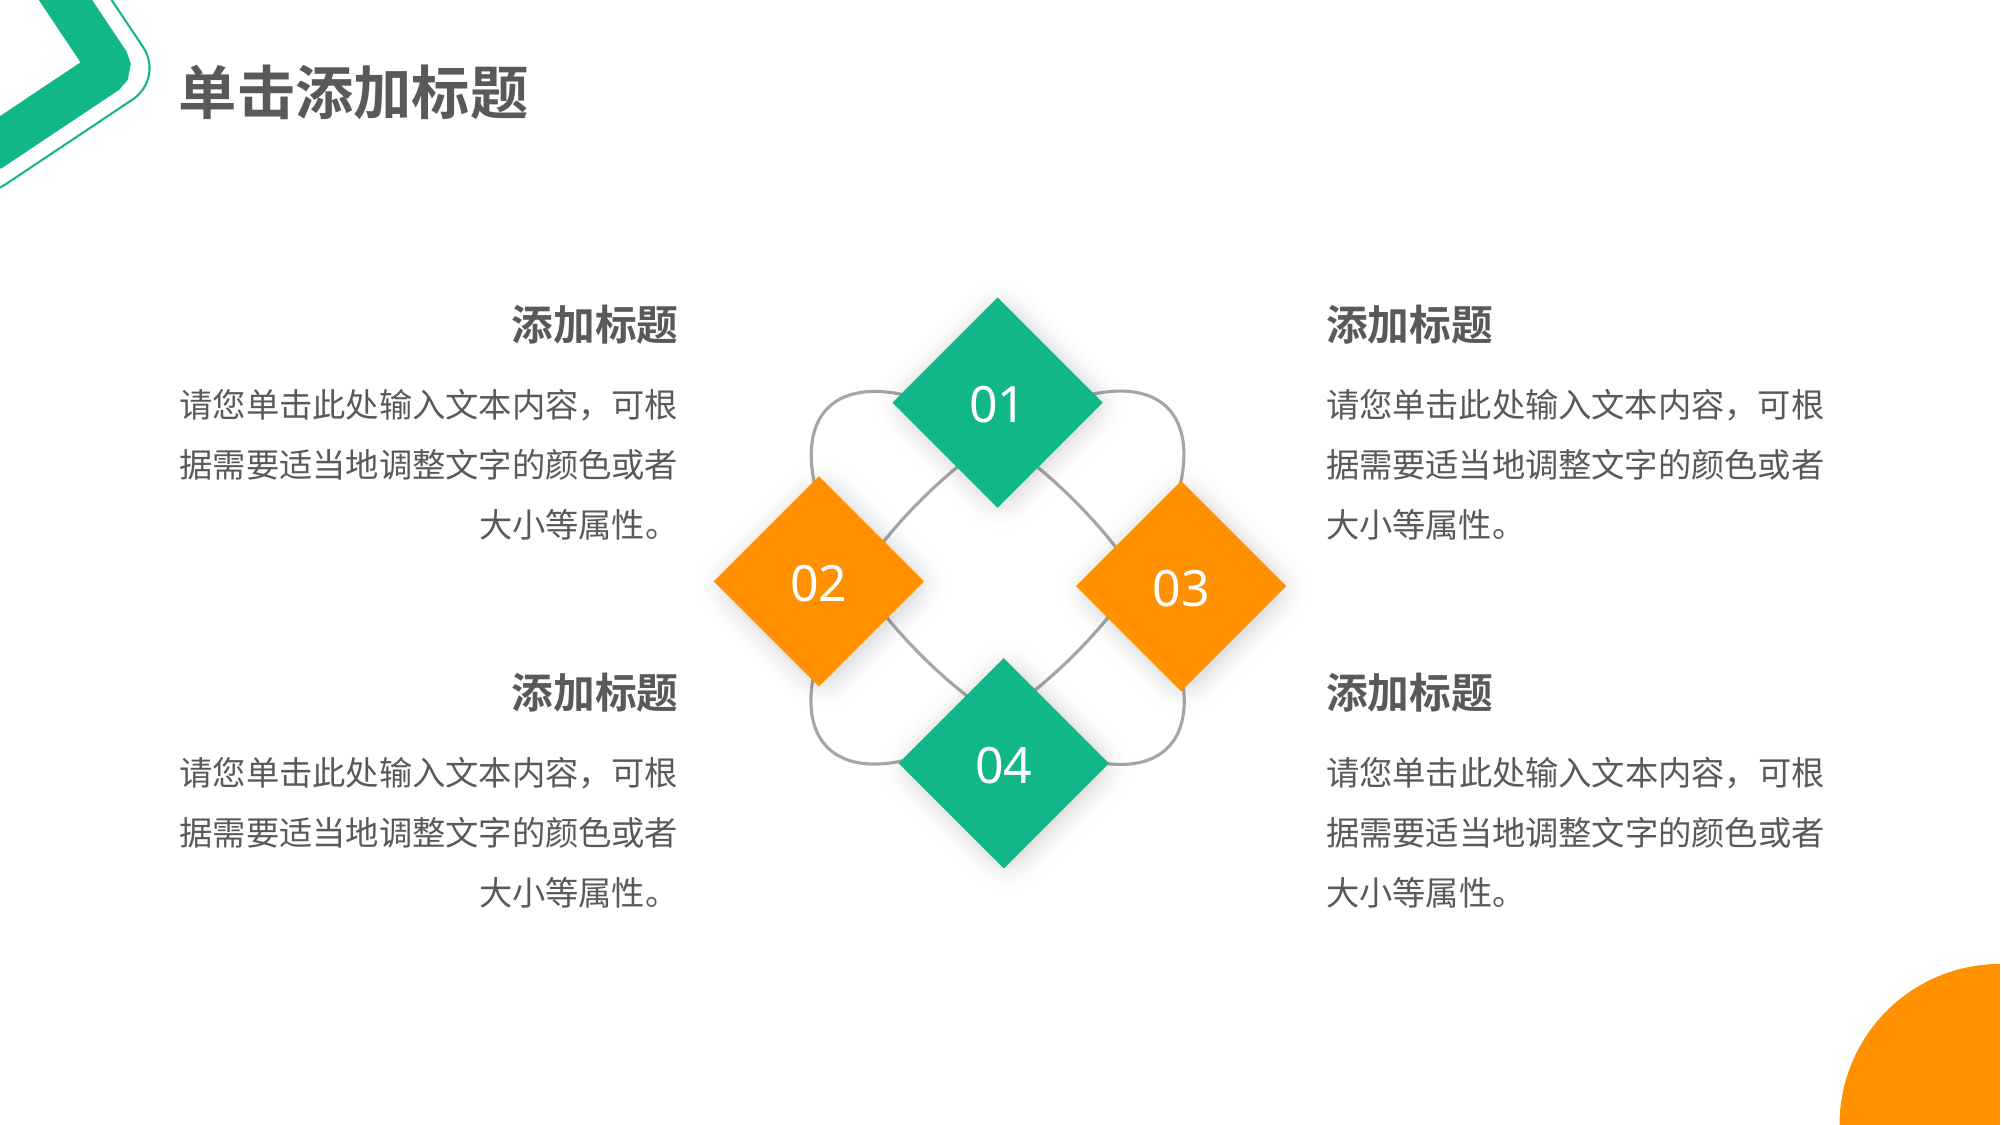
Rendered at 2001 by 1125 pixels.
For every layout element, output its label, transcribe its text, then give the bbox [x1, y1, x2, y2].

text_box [1311, 659, 1845, 923]
text_box [1839, 963, 2000, 1125]
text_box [155, 659, 694, 923]
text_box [147, 291, 694, 555]
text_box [713, 297, 1287, 869]
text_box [0, 0, 121, 161]
text_box 单击添加标题 [164, 48, 558, 134]
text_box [1311, 291, 1850, 555]
